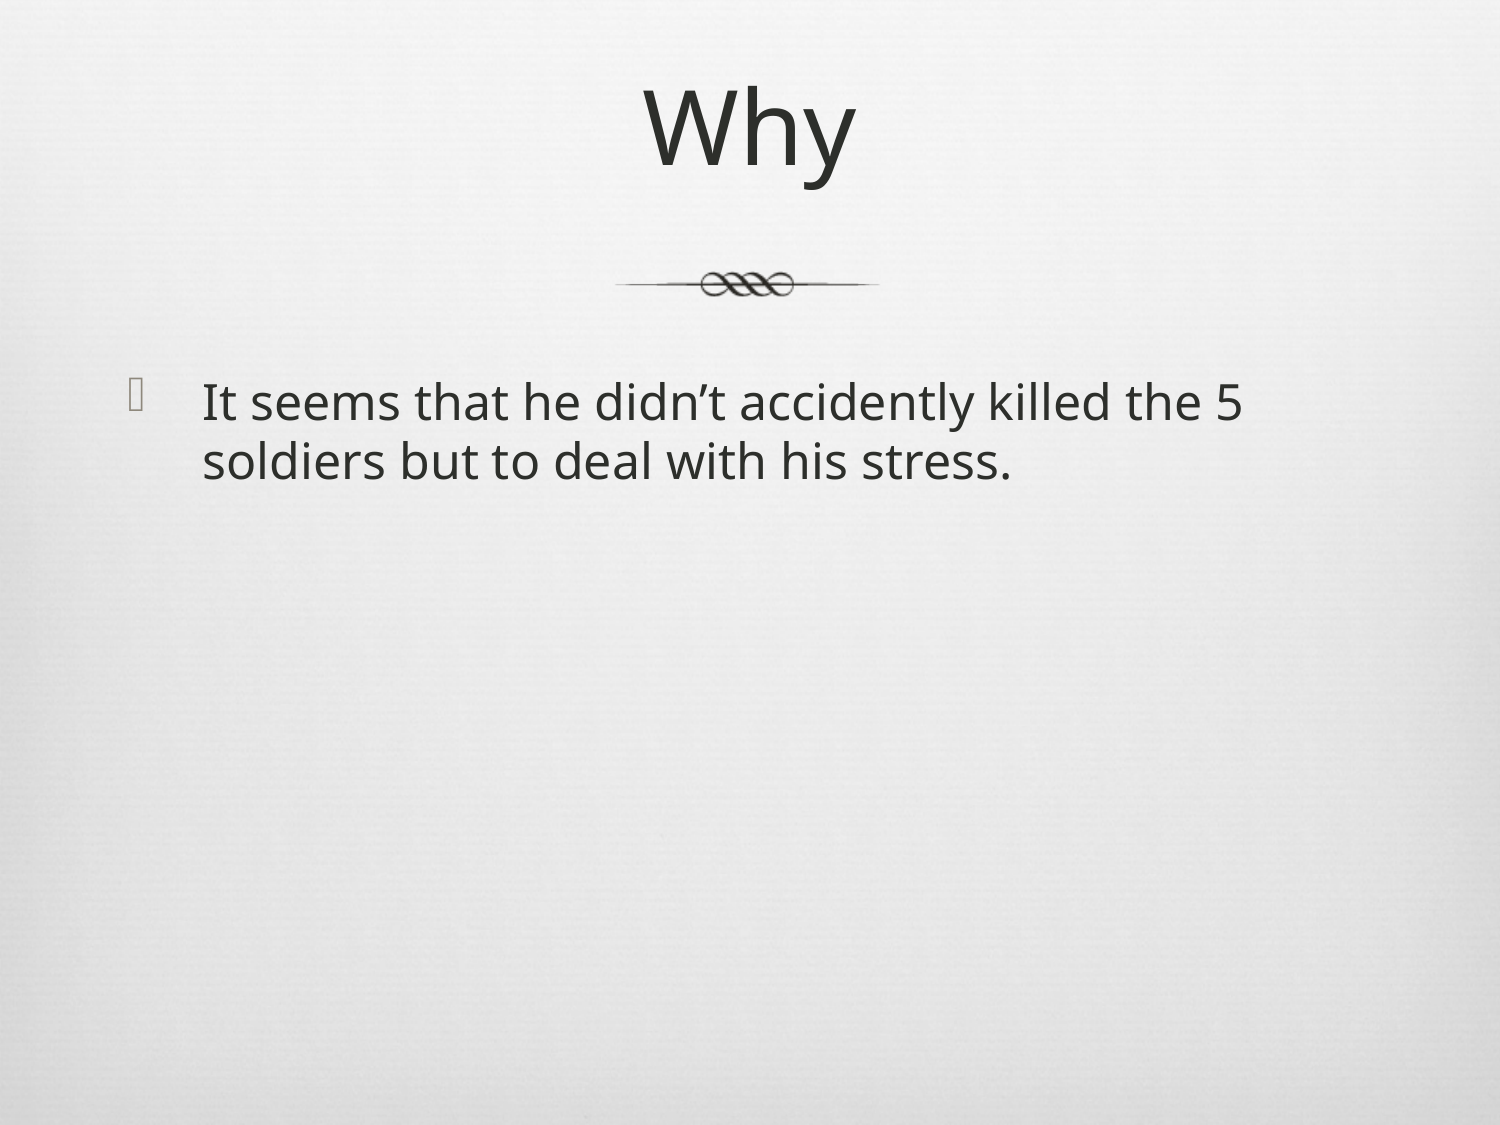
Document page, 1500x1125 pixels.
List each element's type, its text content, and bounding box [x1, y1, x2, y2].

picture [607, 249, 893, 321]
list It seems that he didn’t accidently killed the 5 soldiers but to deal with his stress. [112, 362, 1388, 963]
title Why [112, 11, 1388, 236]
